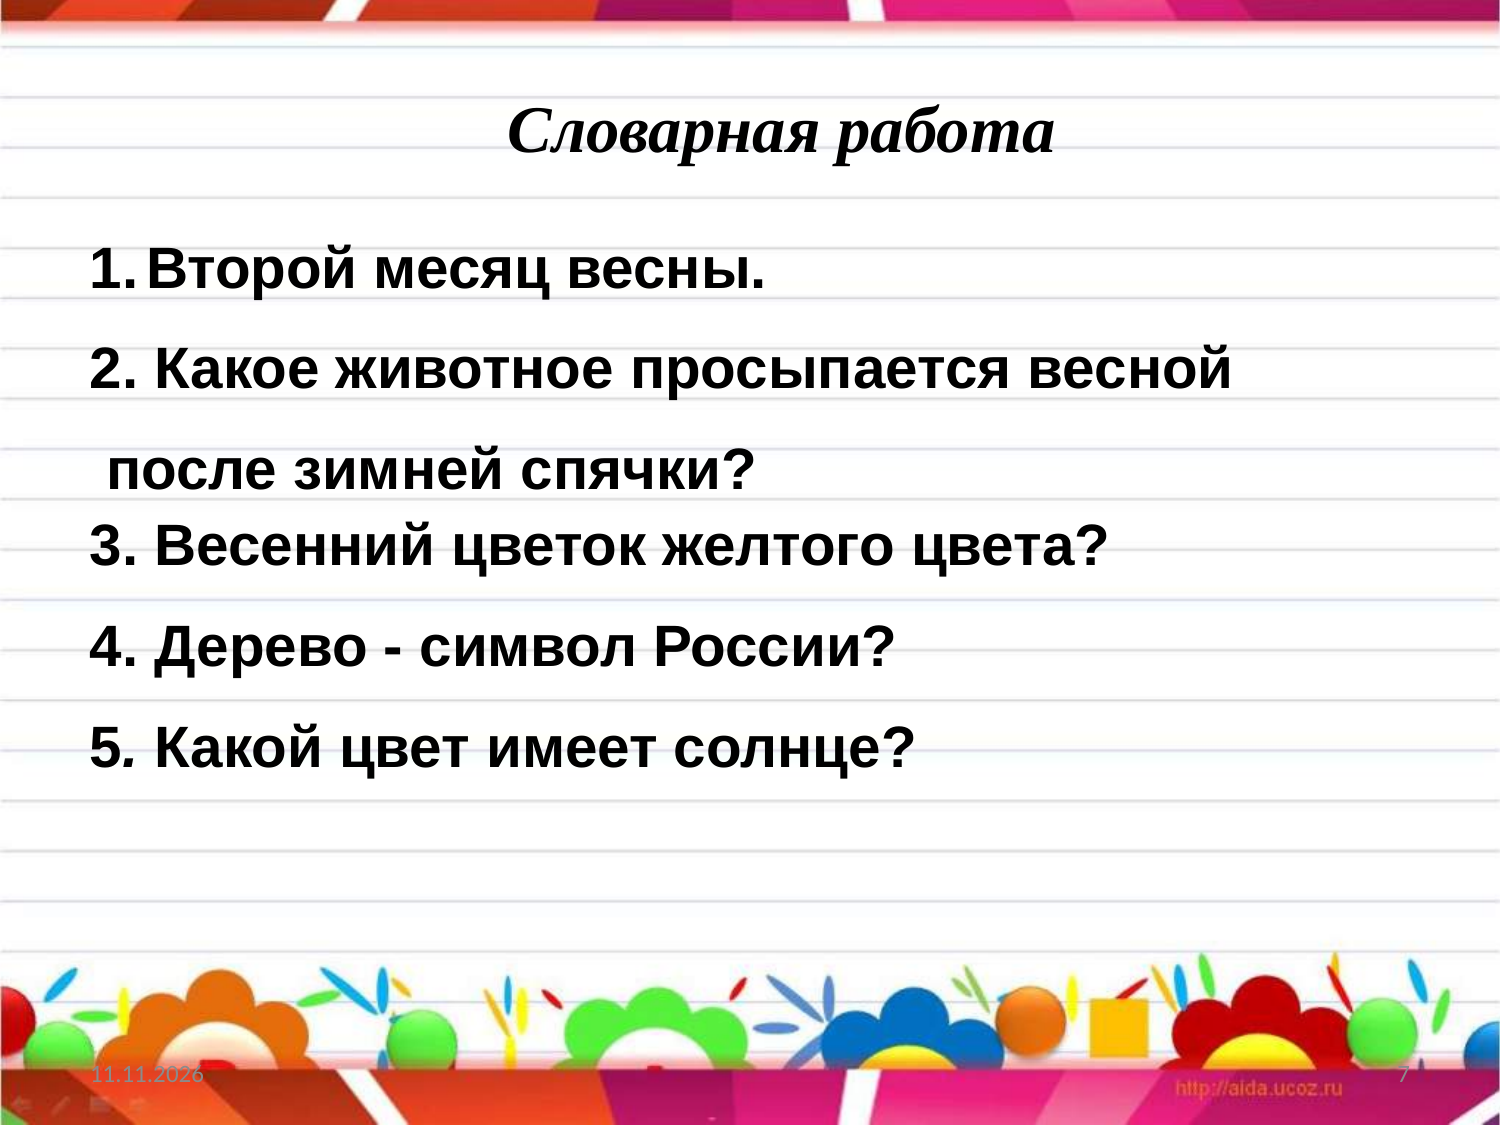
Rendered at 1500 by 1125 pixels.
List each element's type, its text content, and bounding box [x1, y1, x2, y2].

picture [0, 0, 1500, 1125]
text_box Второй месяц весны. 2. Какое животное просыпается весной после зимней спячки? 3. Весенний цветок желтого цвета? 4. Дерево - символ России? 5. Какой цвет имеет солнце? [74, 267, 1316, 787]
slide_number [75, 1042, 425, 1103]
text_box Словарная работа [492, 78, 1072, 173]
slide_number 7 [1074, 1042, 1425, 1103]
